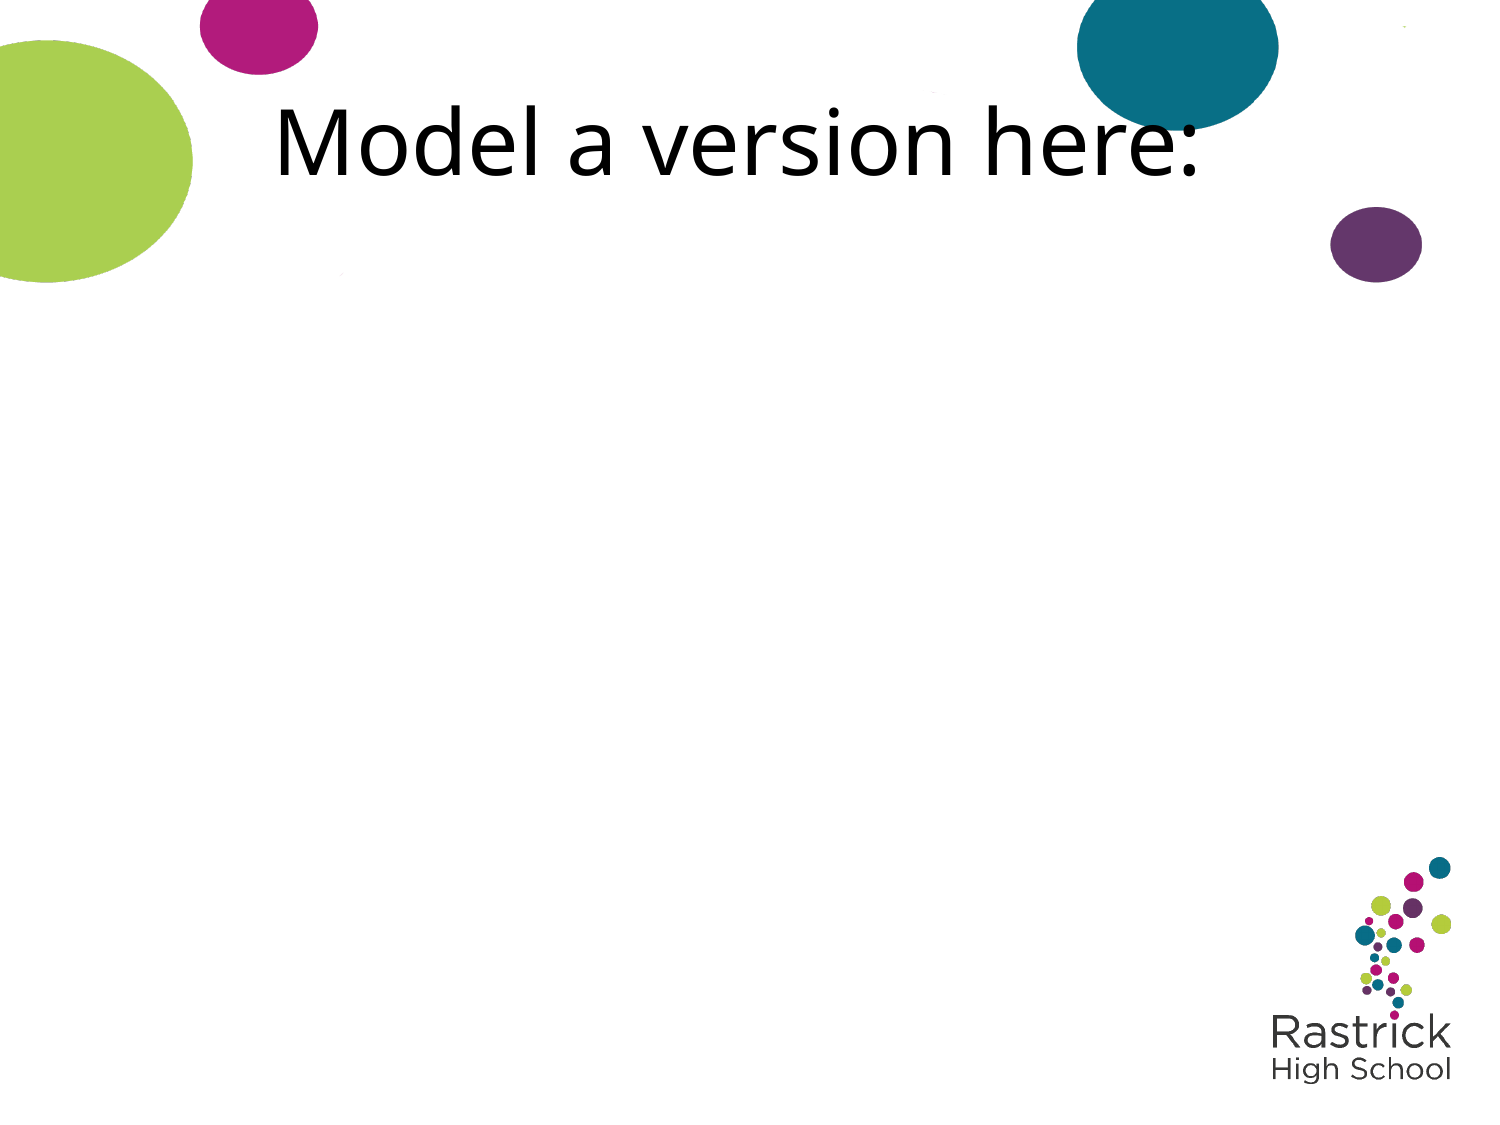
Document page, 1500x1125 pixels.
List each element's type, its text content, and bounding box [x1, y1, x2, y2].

picture [0, 0, 1500, 306]
title Model a version here: [75, 45, 1425, 233]
picture [1273, 857, 1451, 1084]
